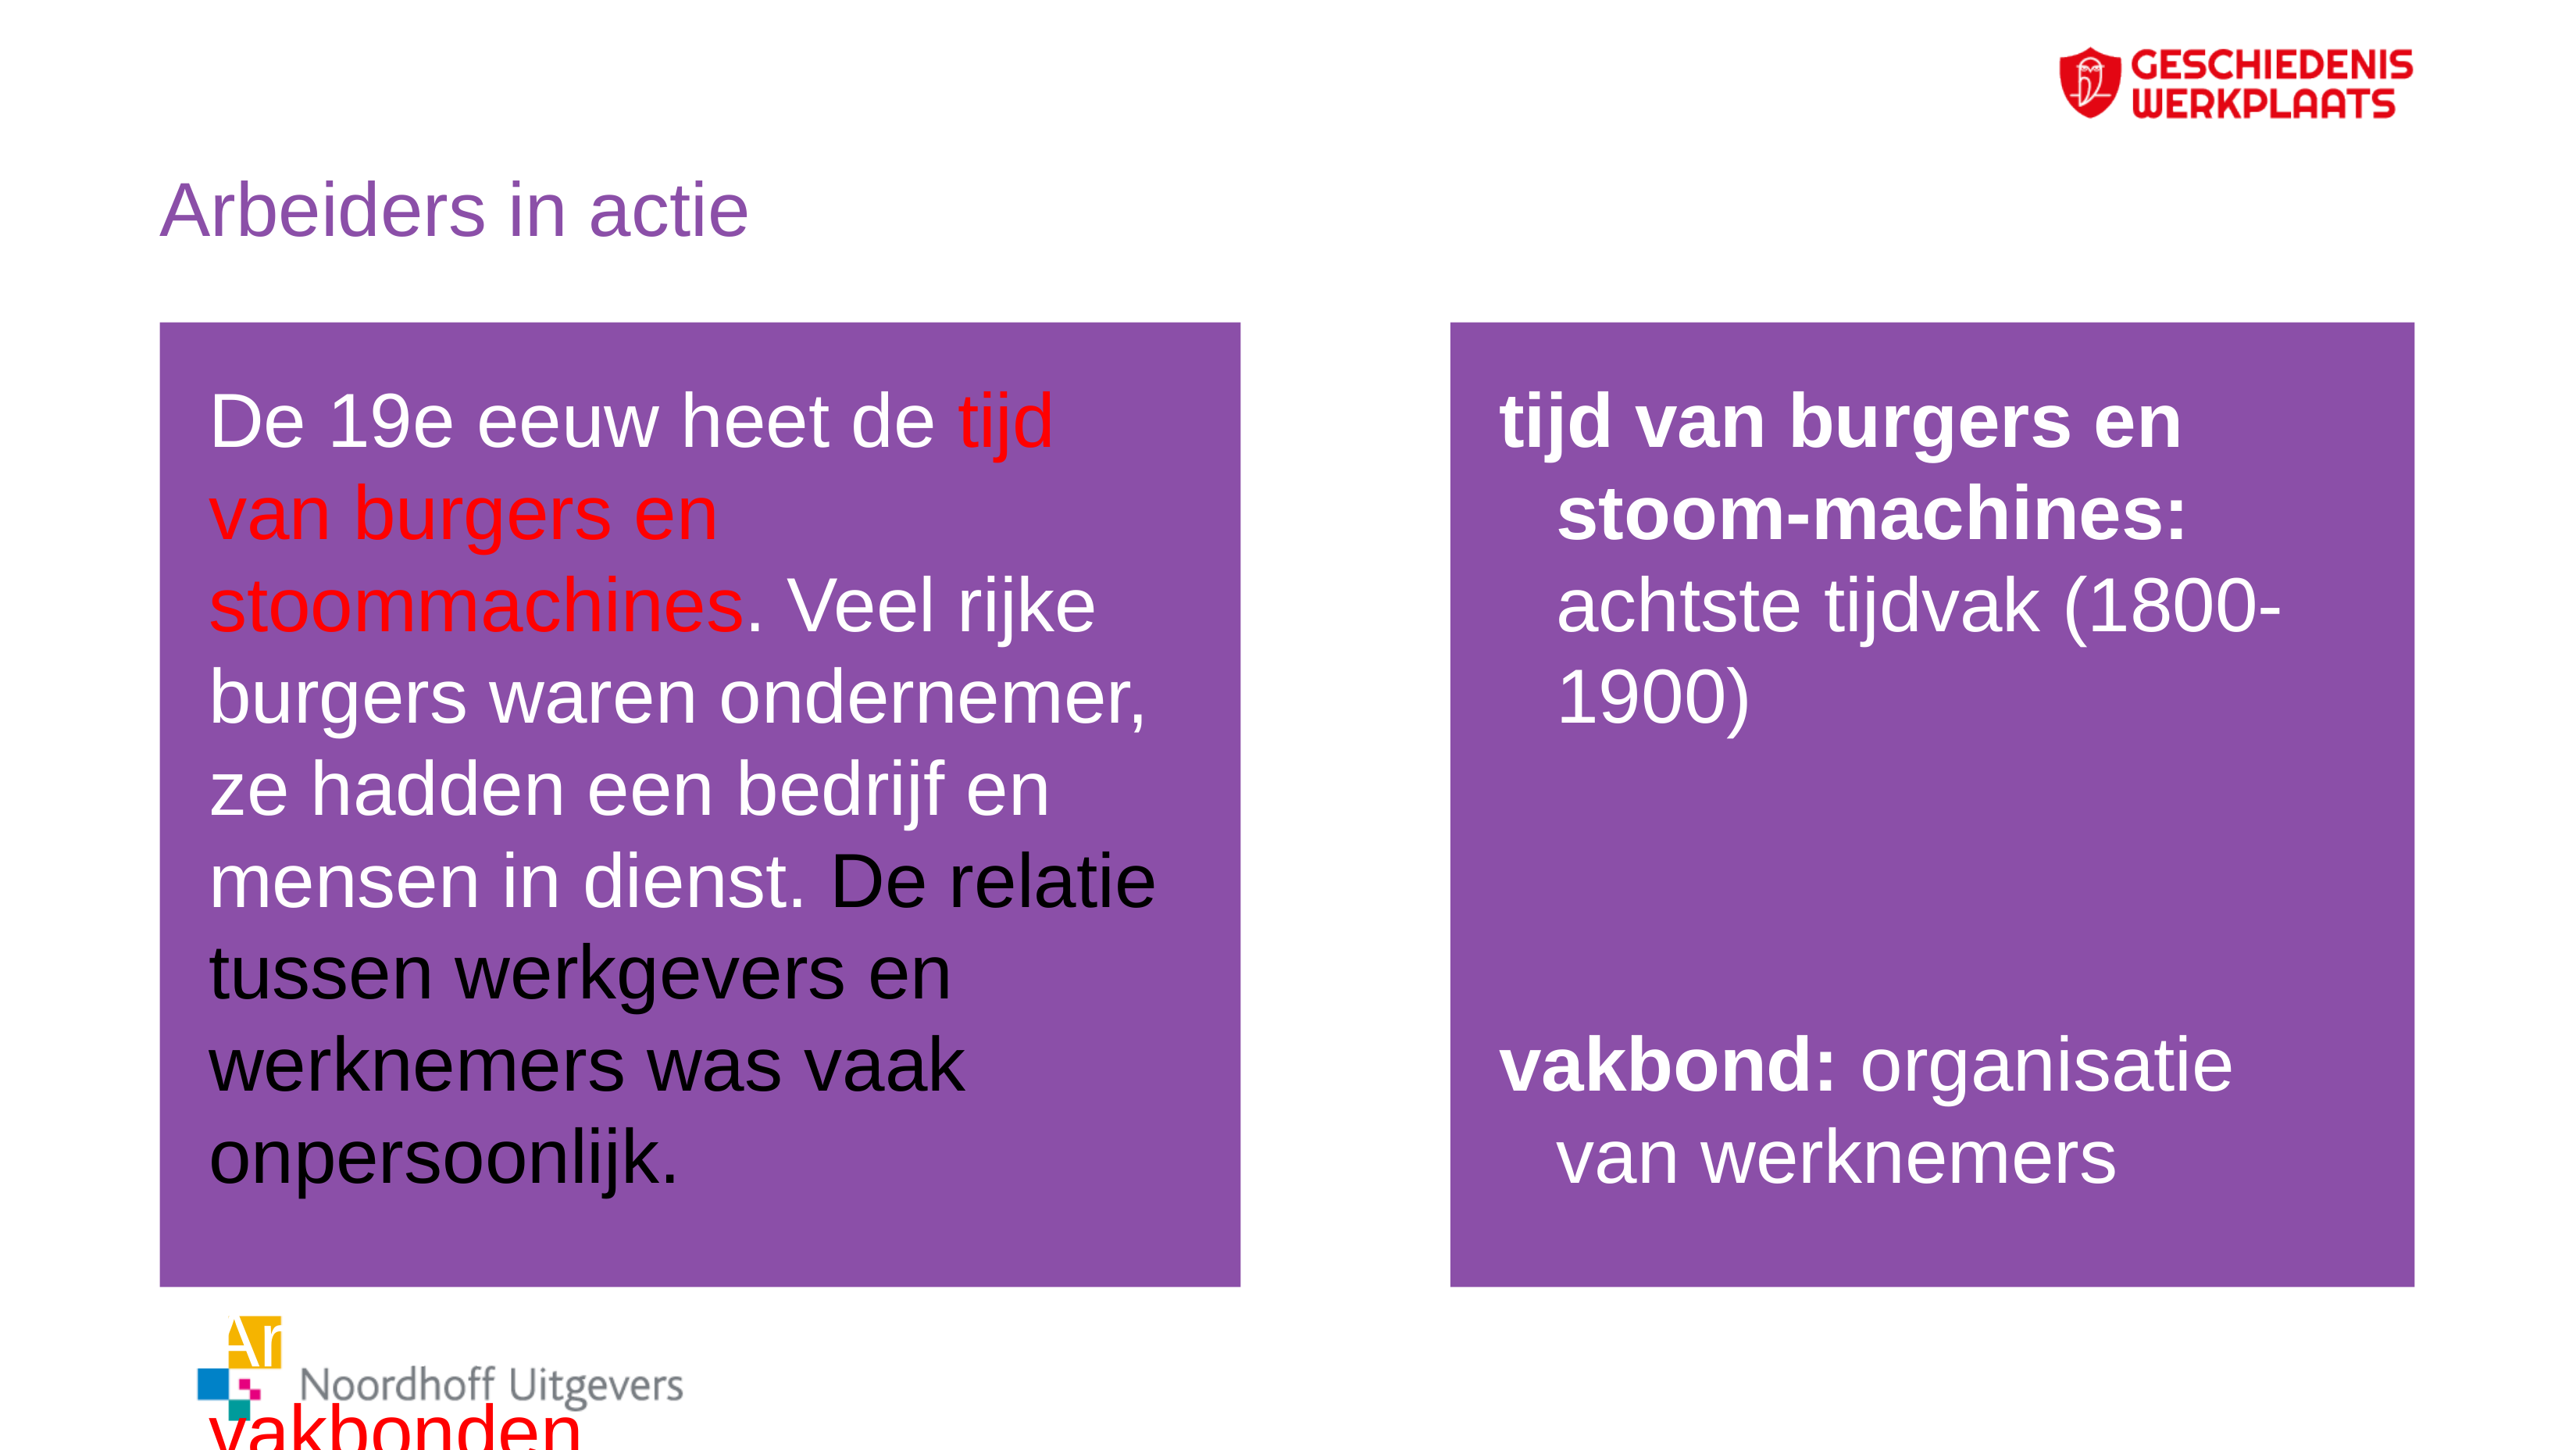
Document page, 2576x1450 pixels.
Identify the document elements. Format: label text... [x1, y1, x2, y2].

title Arbeiders in actie [159, 159, 2416, 266]
list De 19e eeuw heet de tijd van burgers en stoommachines. Veel rijke burgers waren ondernemer, ze hadden een bedrijf en mensen in dienst. De relatie tussen werkgevers en werknemers was vaak onpersoonlijk. Arbeiders kwamen met vakbonden voor zichzelf op. Ze onderhandelden over lonen en staakten soms. De industriële revolutie en de opkomst van emancipatiebewegingen is een kenmerkend aspect van de tijd van burgers en stoommachines. [159, 322, 1241, 1288]
list tijd van burgers en stoom-machines: achtste tijdvak (1800-1900) vakbond: organisatie van werknemers [1450, 322, 2415, 1288]
picture [159, 1288, 802, 1449]
picture [1610, 0, 2576, 161]
